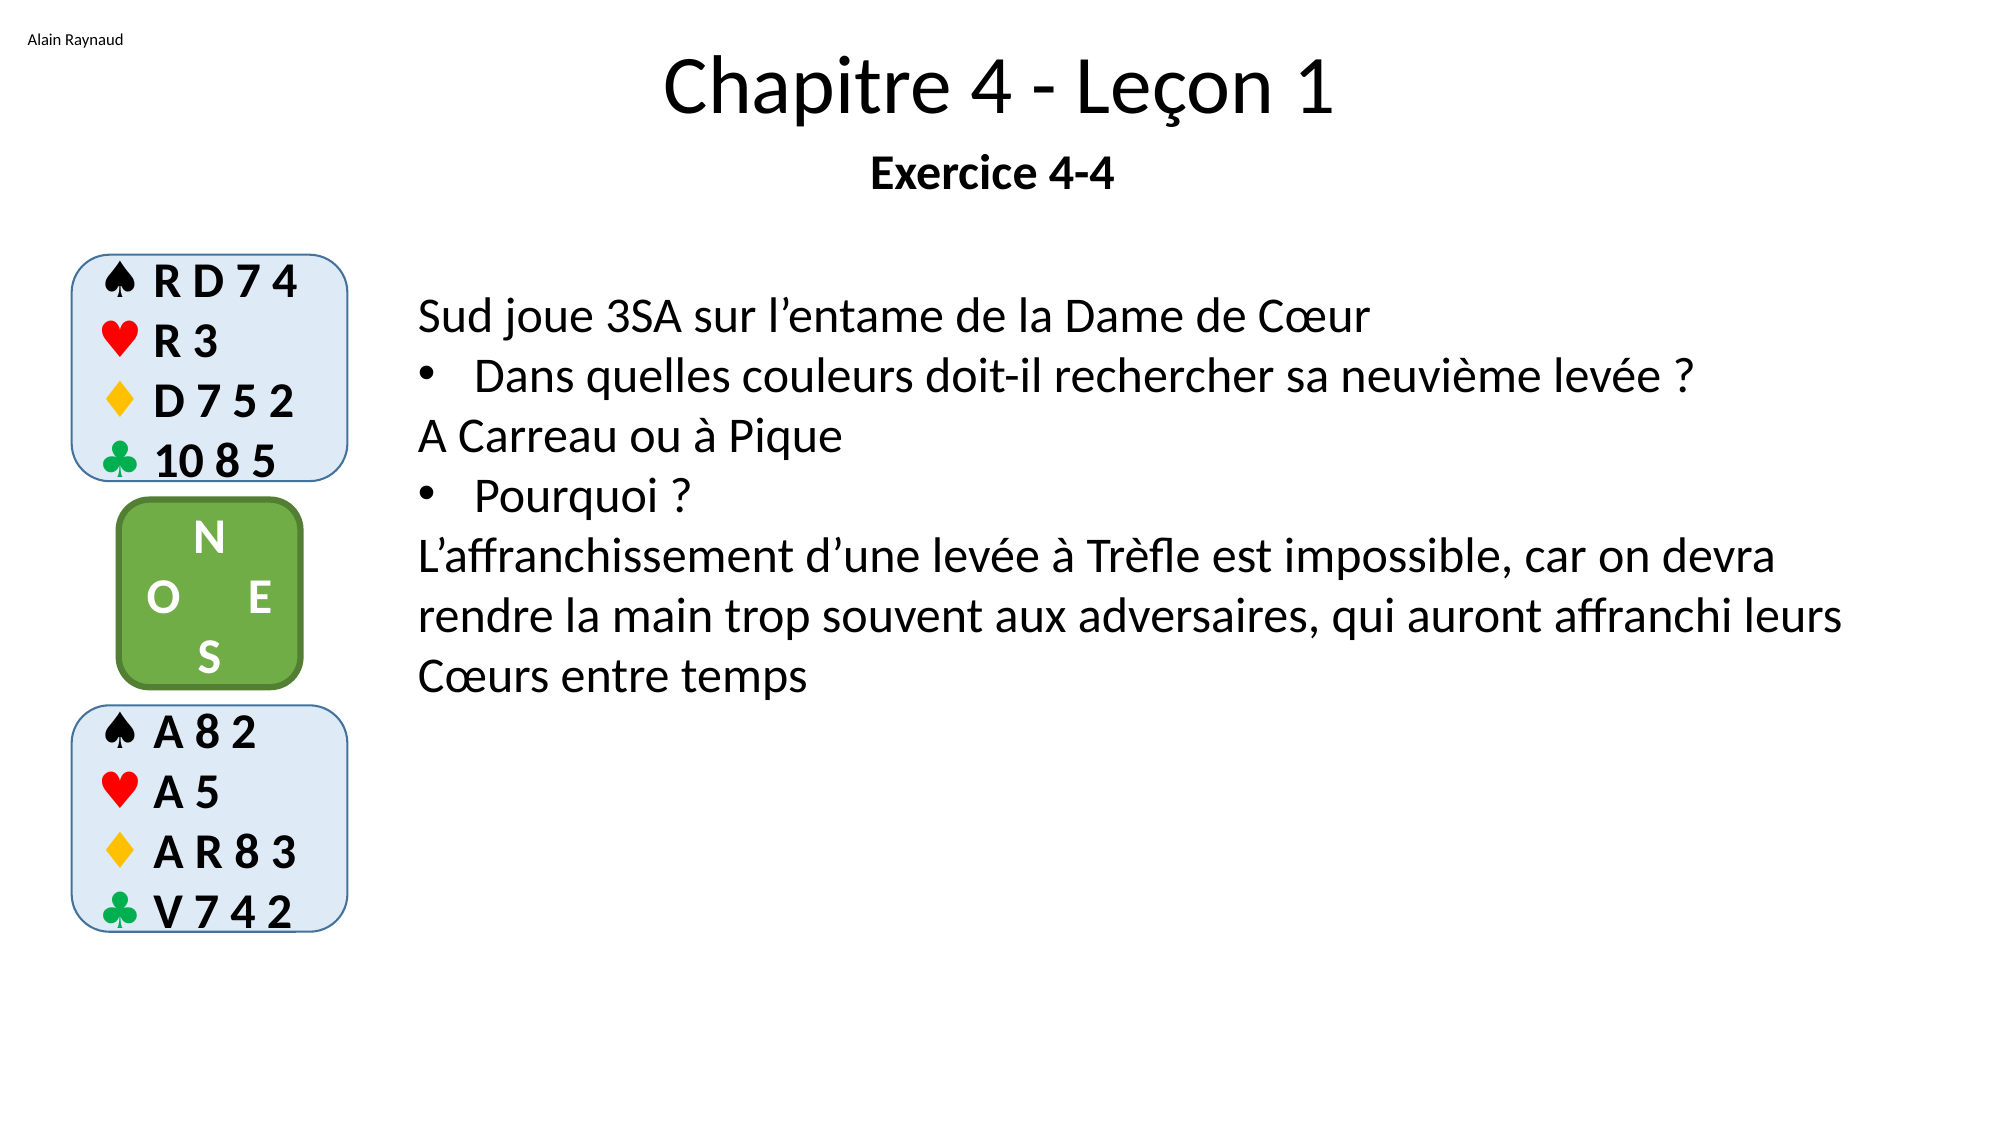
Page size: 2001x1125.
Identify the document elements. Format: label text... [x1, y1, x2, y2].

text_box Alain Raynaud [12, 21, 147, 57]
title Chapitre 4 - Leçon 1 [249, 38, 1750, 139]
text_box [71, 254, 348, 932]
text_box Sud joue 3SA sur l’entame de la Dame de Cœur Dans quelles couleurs doit-il rechercher sa neuvième levée ? A Carreau ou à Pique Pourquoi ? L’affranchissement d’une levée à Trèfle est impossible, car on devra rendre la main trop souvent aux adversaires, qui auront affranchi leurs Cœurs entre temps [403, 274, 1918, 710]
subtitle Exercice 4-4 [37, 139, 1948, 1088]
